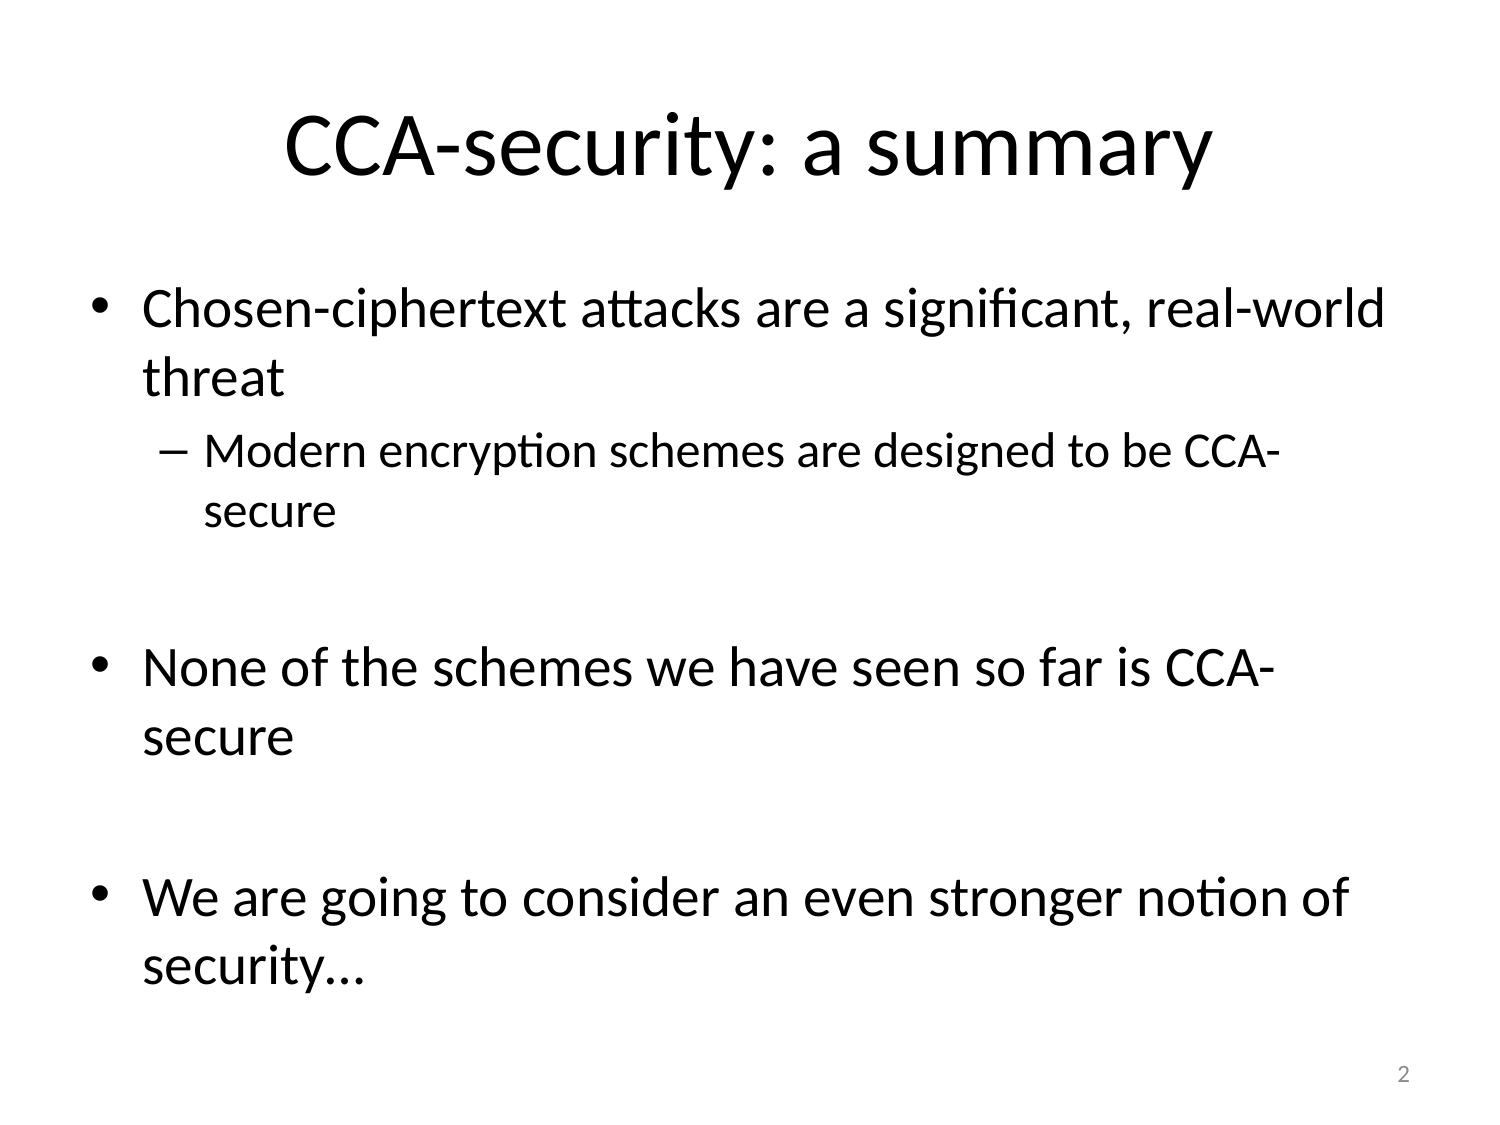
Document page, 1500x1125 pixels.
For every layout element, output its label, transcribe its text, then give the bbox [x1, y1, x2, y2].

title CCA-security: a summary [75, 45, 1425, 233]
list Chosen-ciphertext attacks are a significant, real-world threat Modern encryption schemes are designed to be CCA-secure None of the schemes we have seen so far is CCA-secure We are going to consider an even stronger notion of security… [75, 262, 1425, 1005]
slide_number 2 [1074, 1042, 1425, 1103]
